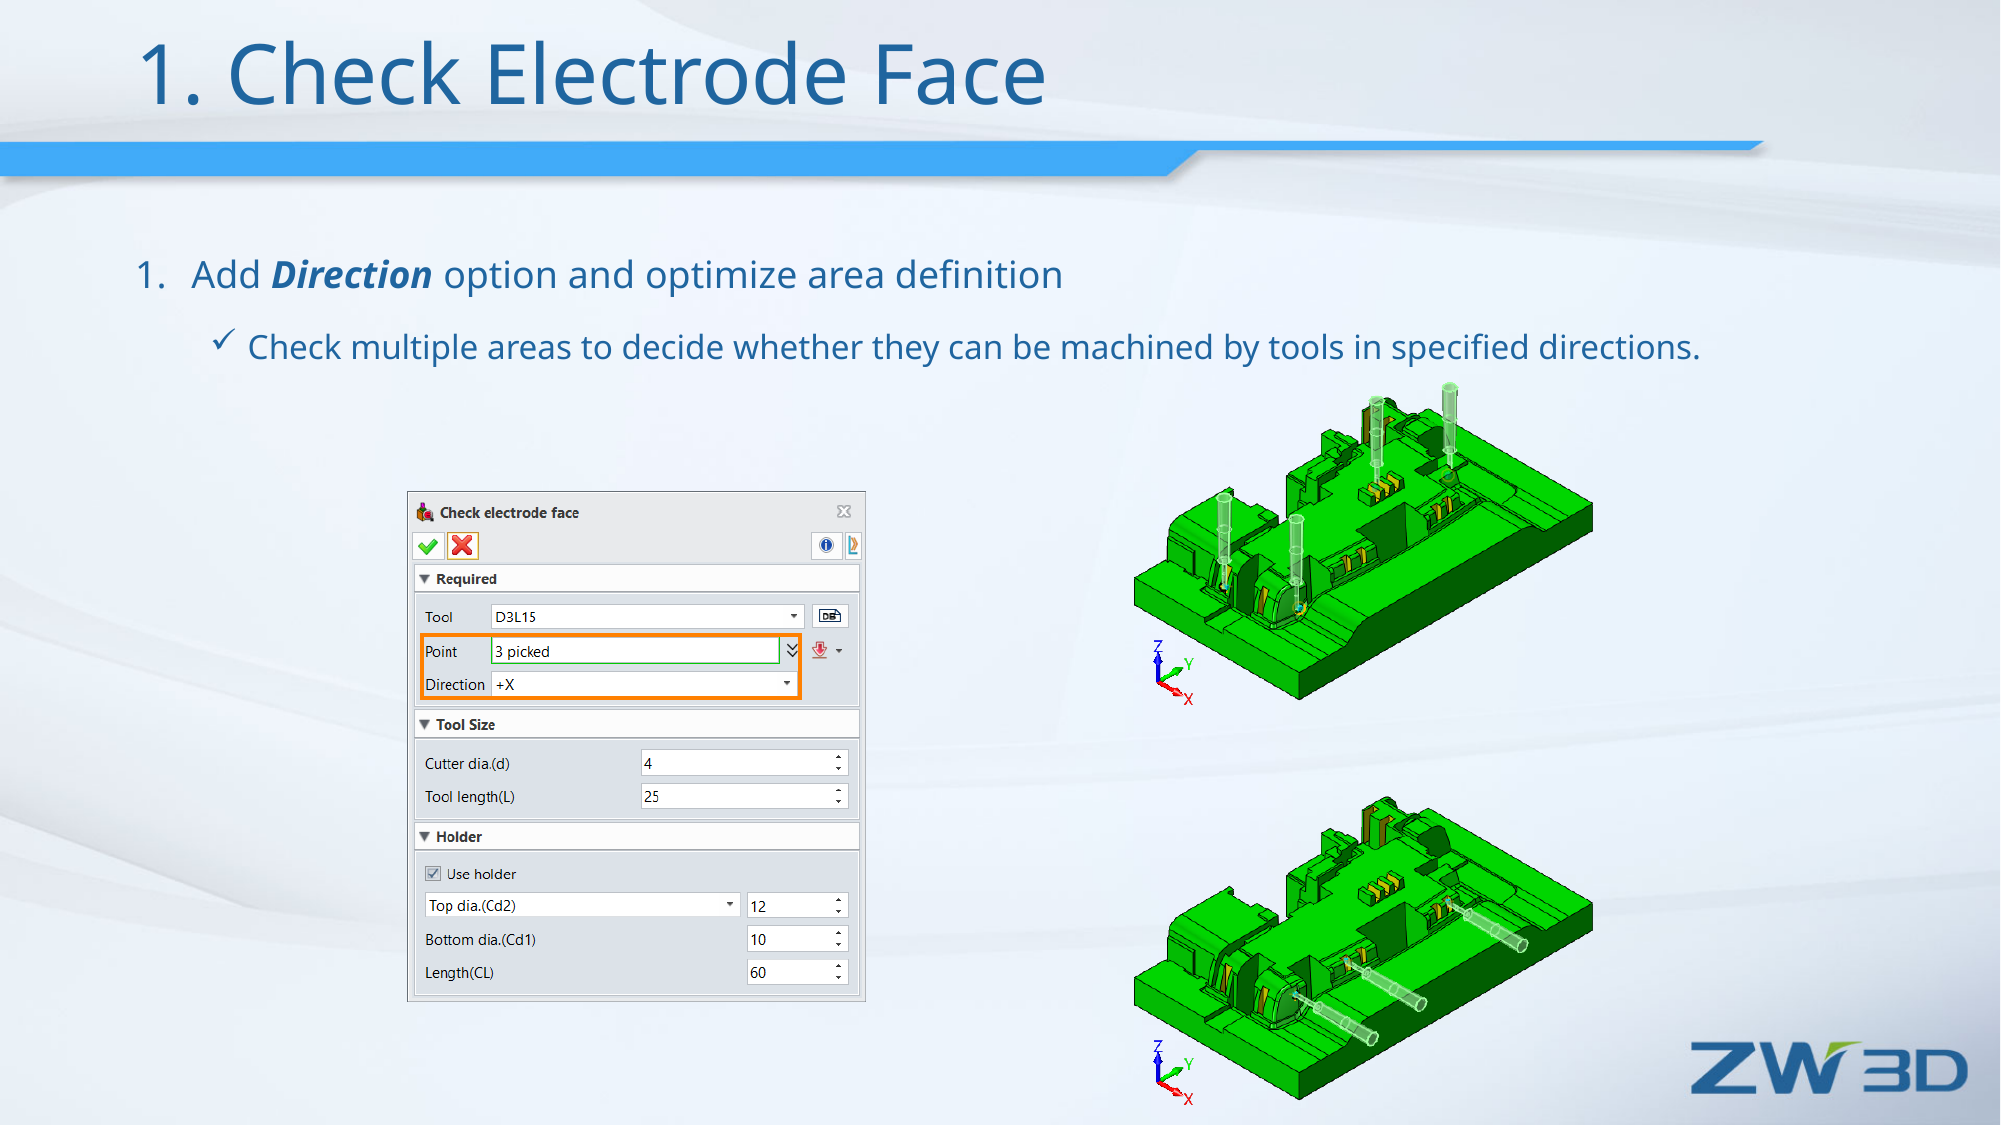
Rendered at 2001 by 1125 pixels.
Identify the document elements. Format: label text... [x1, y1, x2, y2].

list Add Direction option and optimize area definition Check multiple areas to decide whether they can be machined by tools in specified directions. [120, 221, 1784, 874]
picture [0, 0, 2001, 1125]
title 1. Check Electrode Face [120, 20, 1916, 135]
